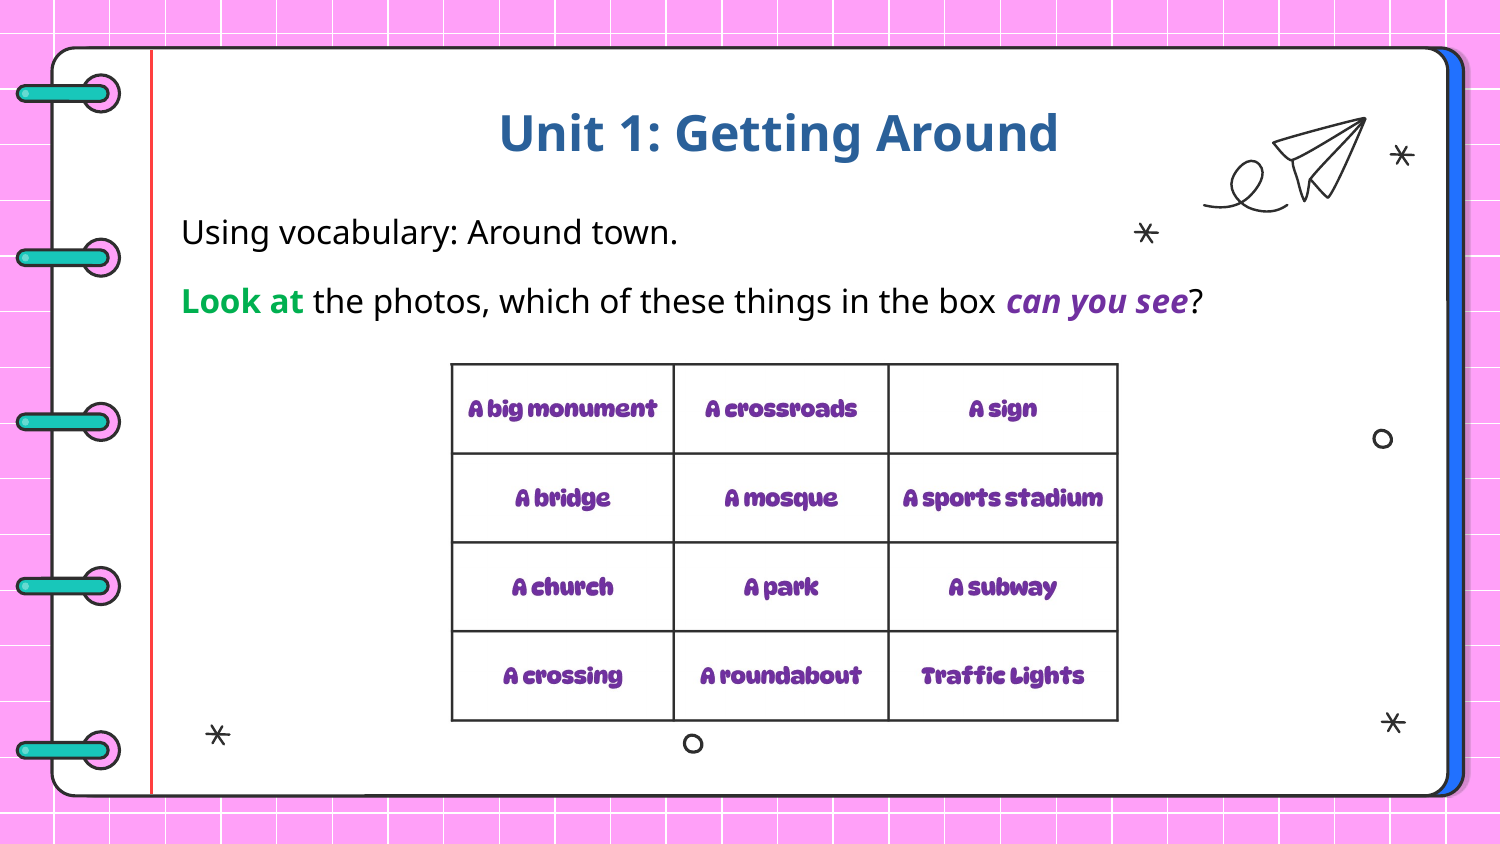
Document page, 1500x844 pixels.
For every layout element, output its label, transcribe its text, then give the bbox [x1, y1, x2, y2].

title Unit 1: Getting Around [165, 86, 1372, 181]
picture [448, 359, 1123, 724]
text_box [1203, 117, 1366, 214]
text_box Using vocabulary: Around town. Look at the photos, which of these things in the box can you see? [165, 195, 1382, 758]
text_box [1134, 223, 1159, 243]
